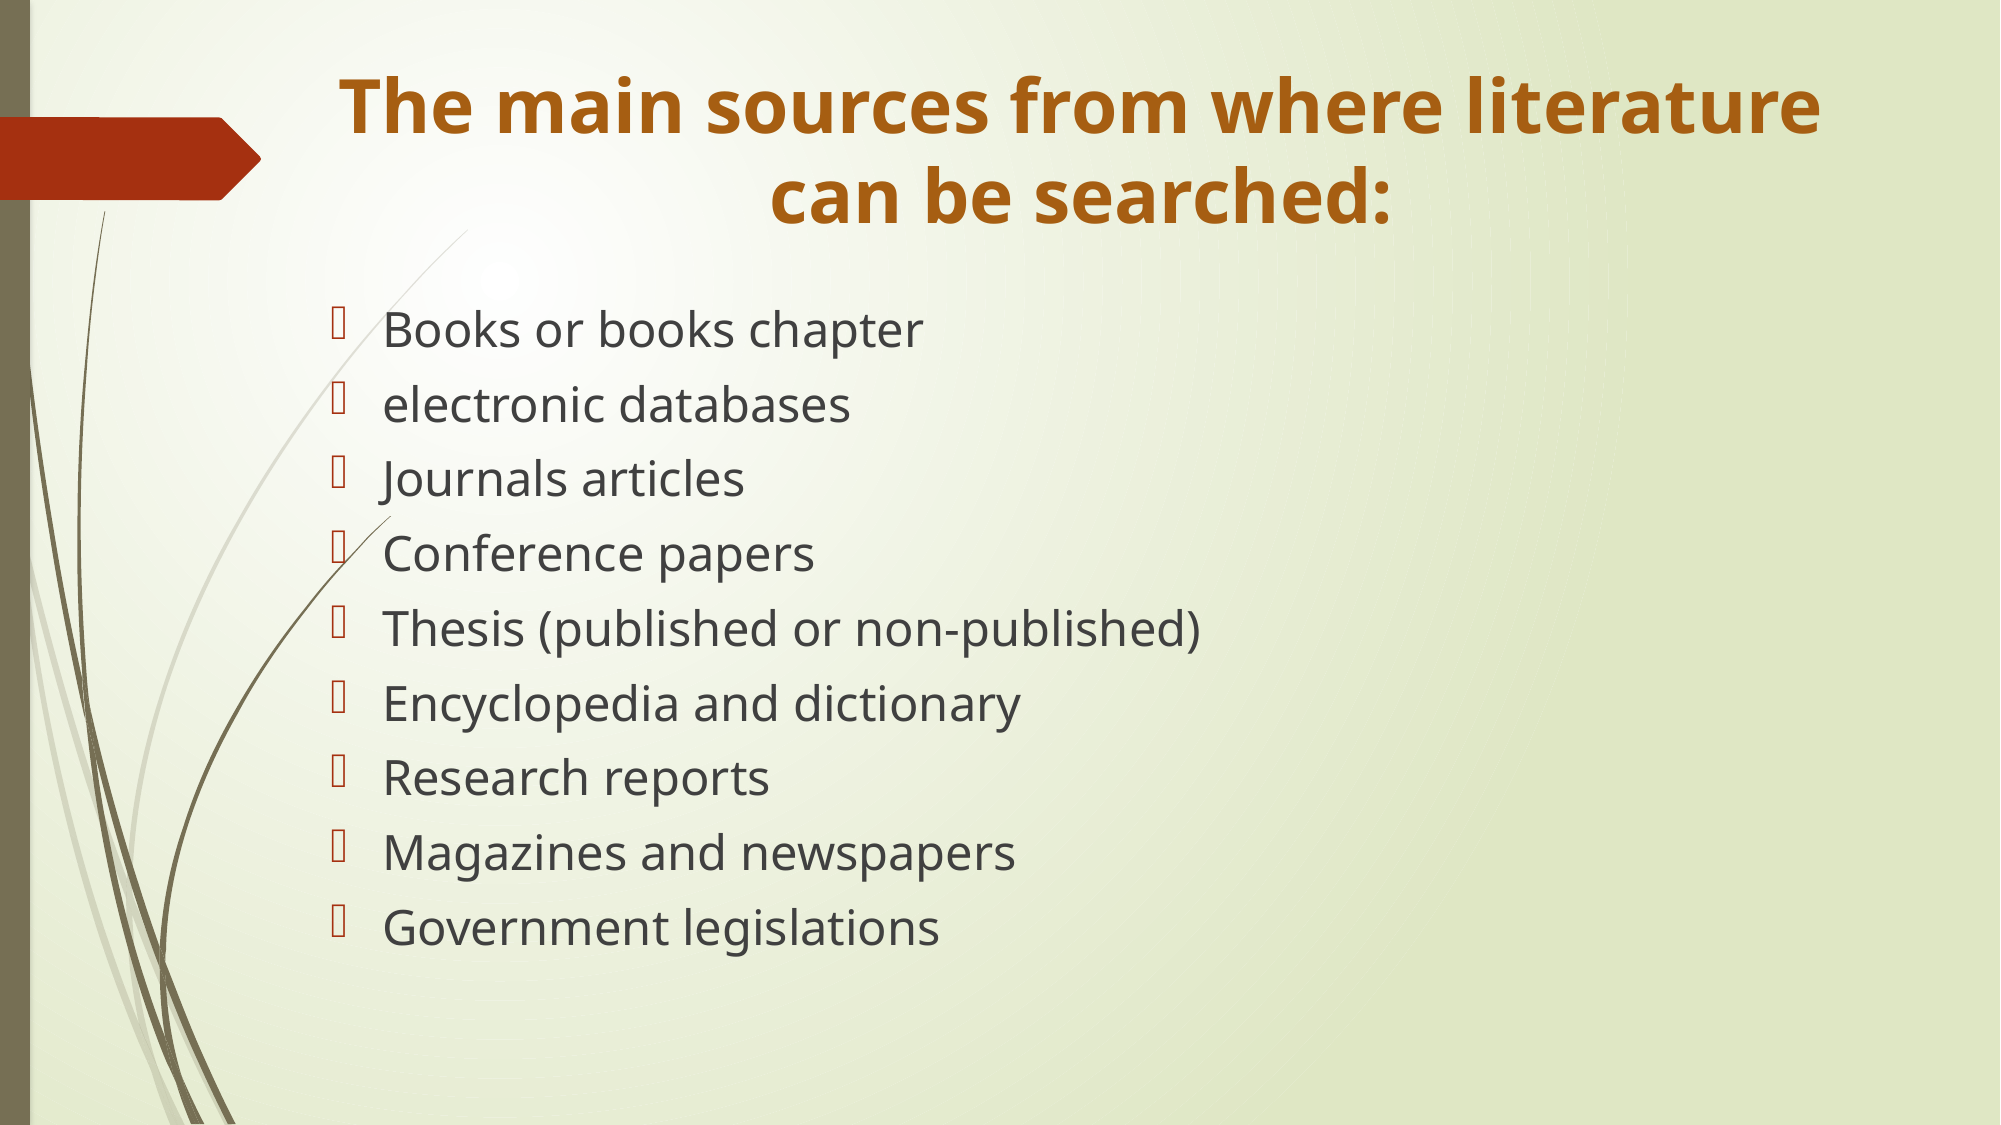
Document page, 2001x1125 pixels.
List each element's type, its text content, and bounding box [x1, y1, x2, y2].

title The main sources from where literature can be searched: [275, 50, 1888, 313]
list Books or books chapter electronic databases Journals articles Conference papers Thesis (published or non-published) Encyclopedia and dictionary Research reports Magazines and newspapers Government legislations [315, 291, 1888, 970]
